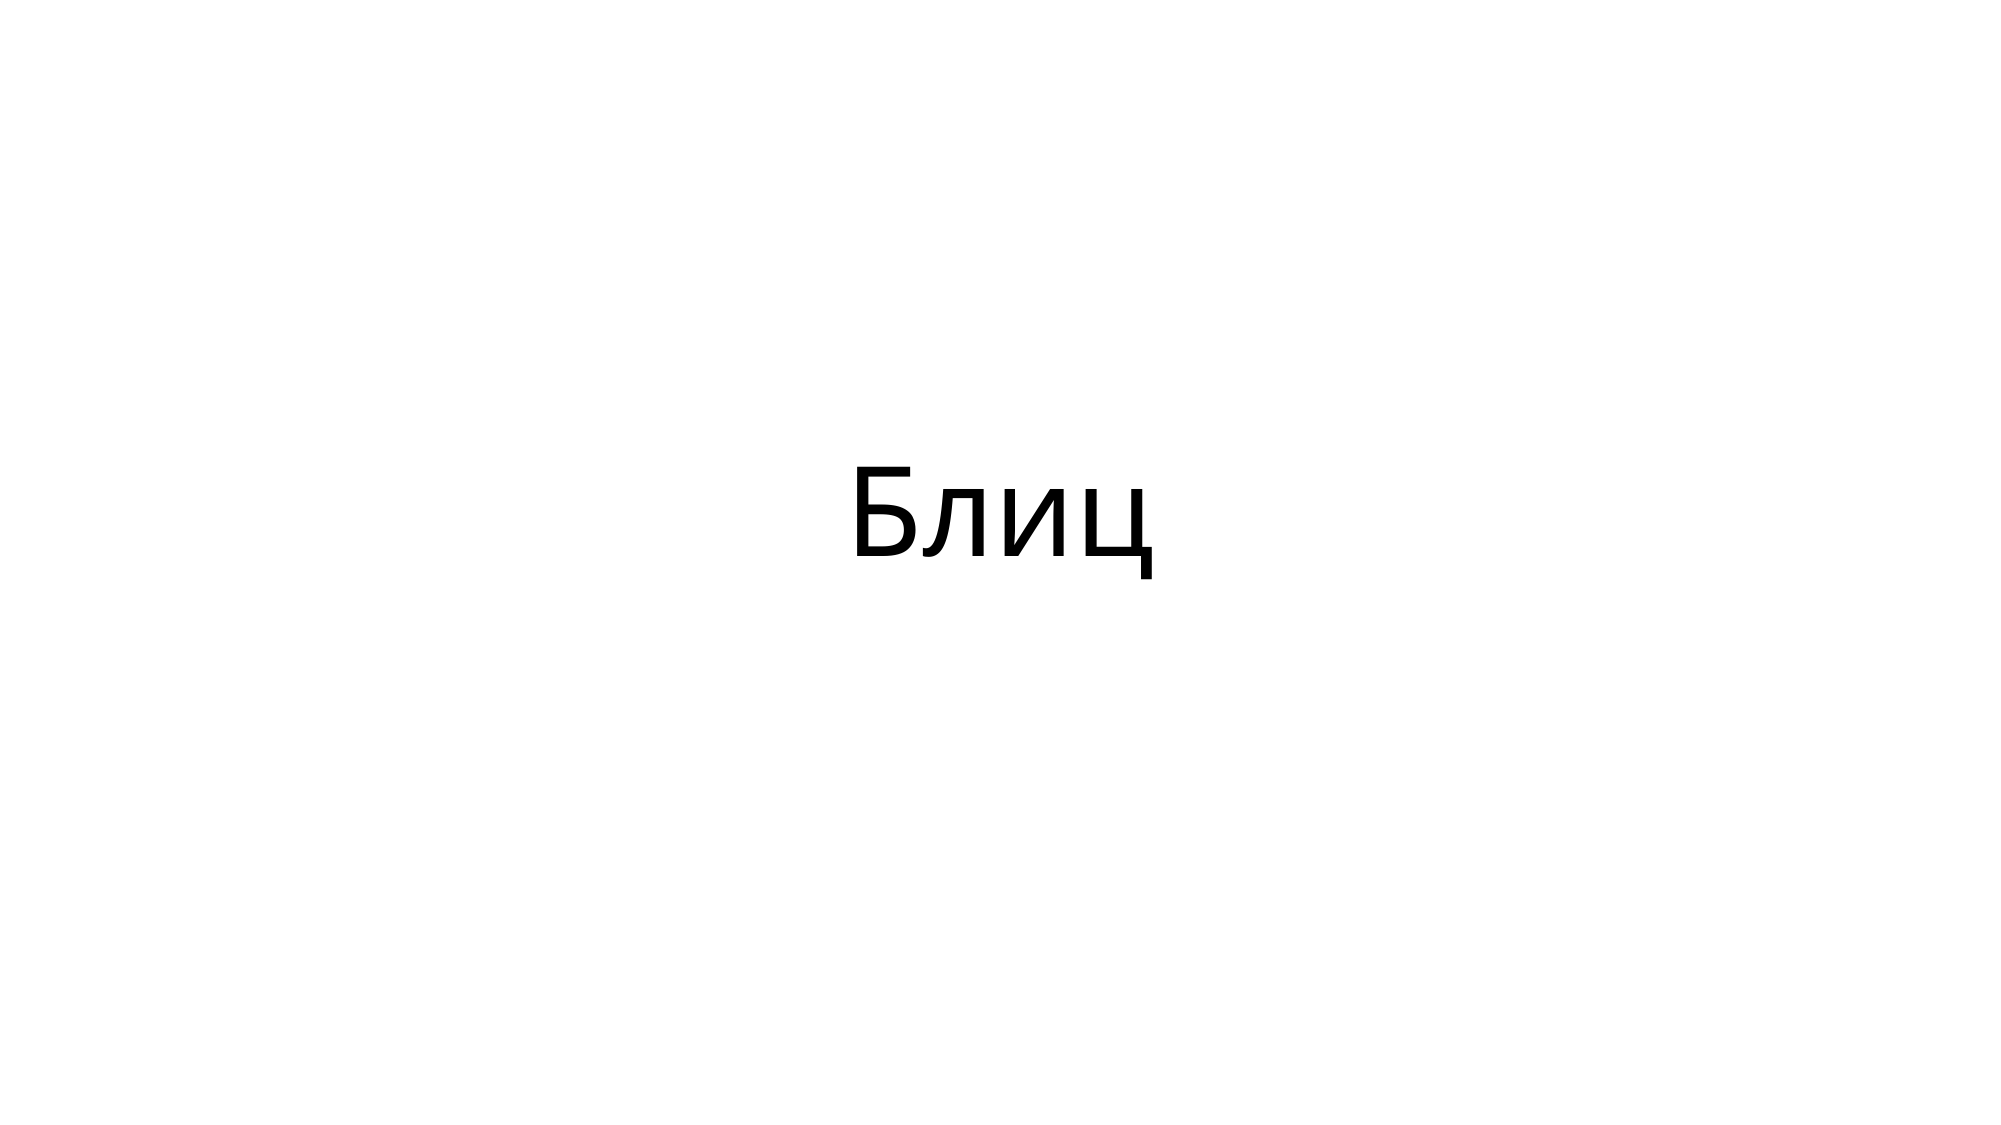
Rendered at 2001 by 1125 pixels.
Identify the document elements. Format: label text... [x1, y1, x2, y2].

title Блиц [249, 199, 1750, 591]
